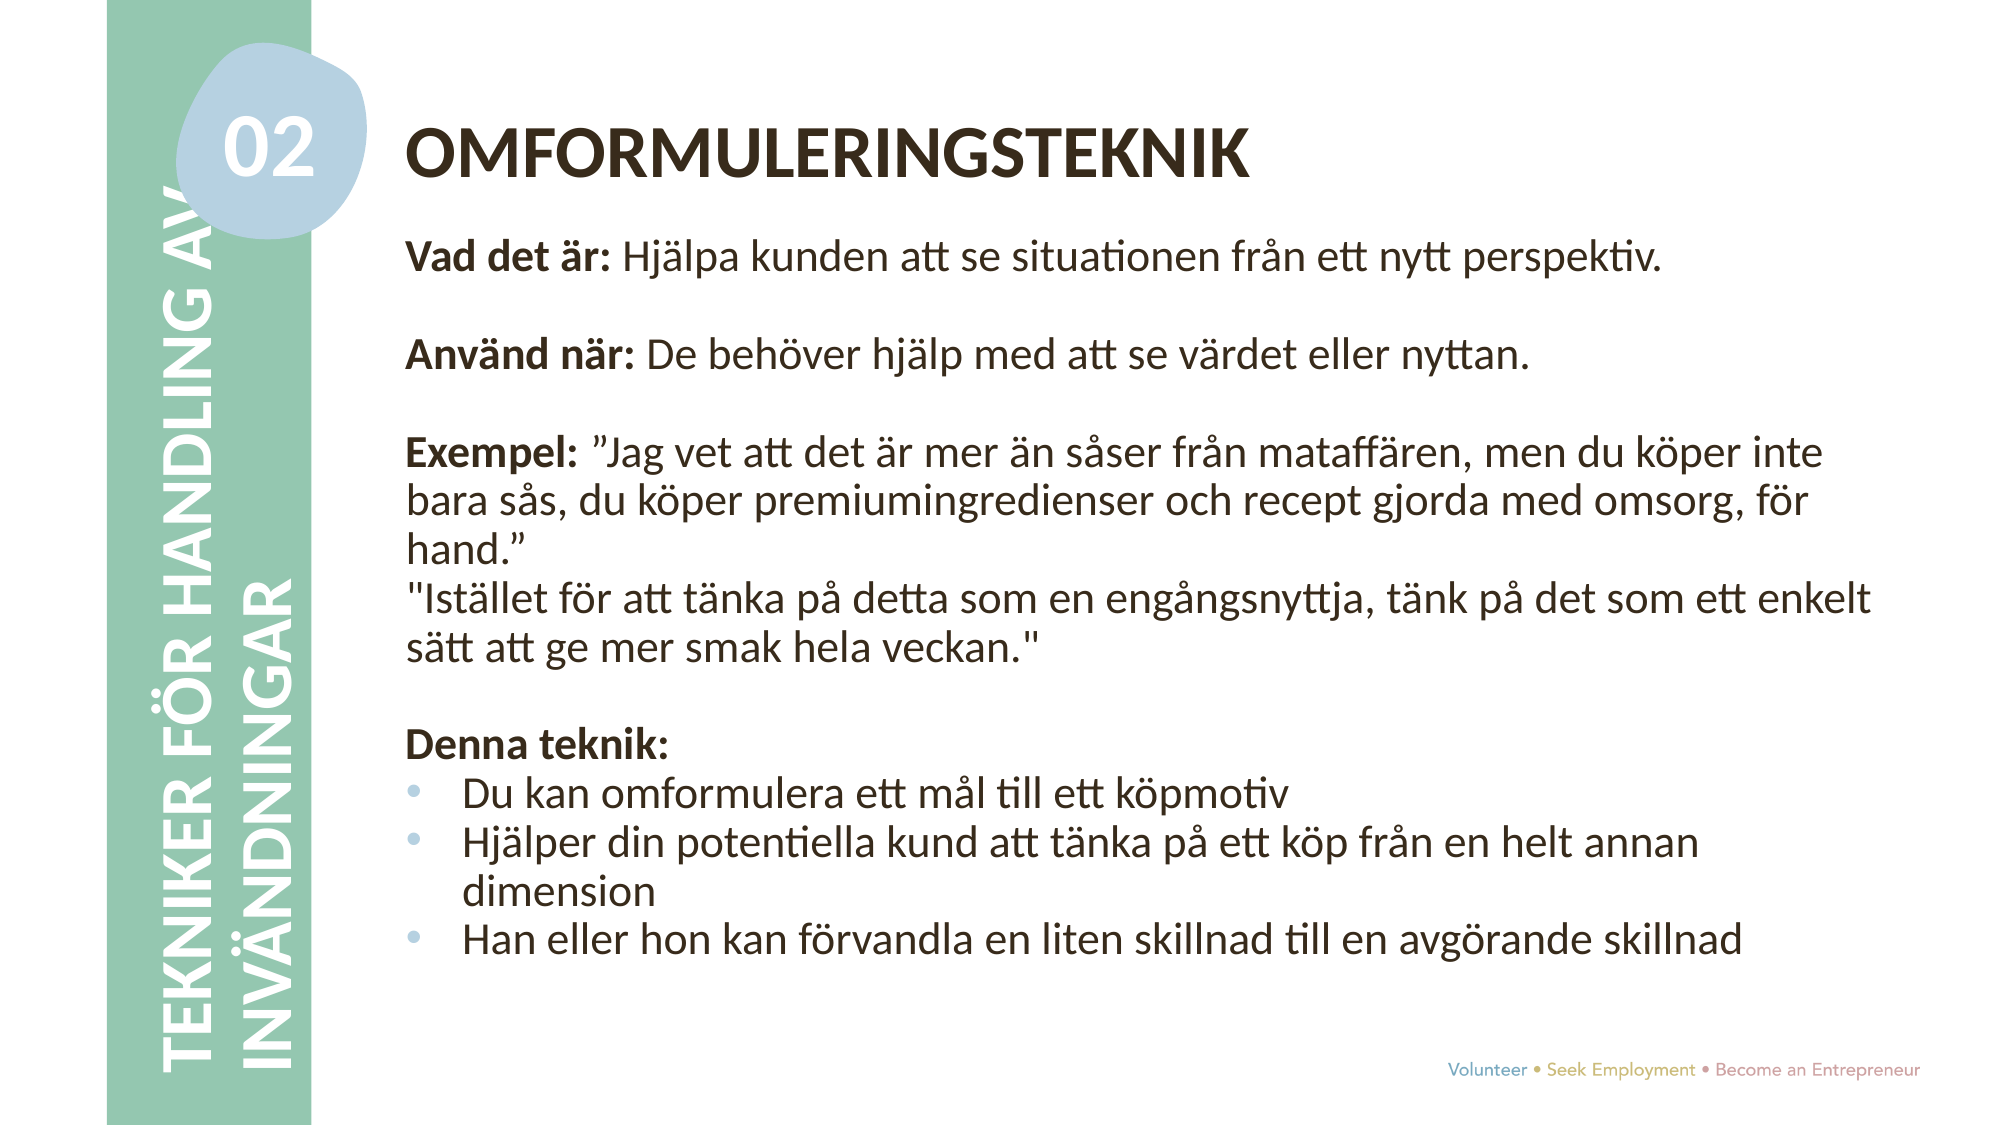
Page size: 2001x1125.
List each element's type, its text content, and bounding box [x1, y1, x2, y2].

list Vad det är: Hjälpa kunden att se situationen från ett nytt perspektiv. Använd när: De behöver hjälp med att se värdet eller nyttan. Exempel: ”Jag vet att det är mer än såser från mataffären, men du köper inte bara sås, du köper premiumingredienser och recept gjorda med omsorg, för hand.” "Istället för att tänka på detta som en engångsnyttja, tänk på det som ett enkelt sätt att ge mer smak hela veckan." Denna teknik: Du kan omformulera ett mål till ett köpmotiv Hjälper din potentiella kund att tänka på ett köp från en helt annan dimension Han eller hon kan förvandla en liten skillnad till en avgörande skillnad [390, 224, 1905, 1052]
text_box [106, 0, 312, 1125]
list OMFORMULERINGSTEKNIK [390, 94, 1697, 213]
picture [1418, 1046, 1971, 1103]
text_box TEKNIKER FÖR HANDLING AV INVÄNDNINGAR [141, 0, 317, 1089]
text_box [175, 42, 367, 297]
